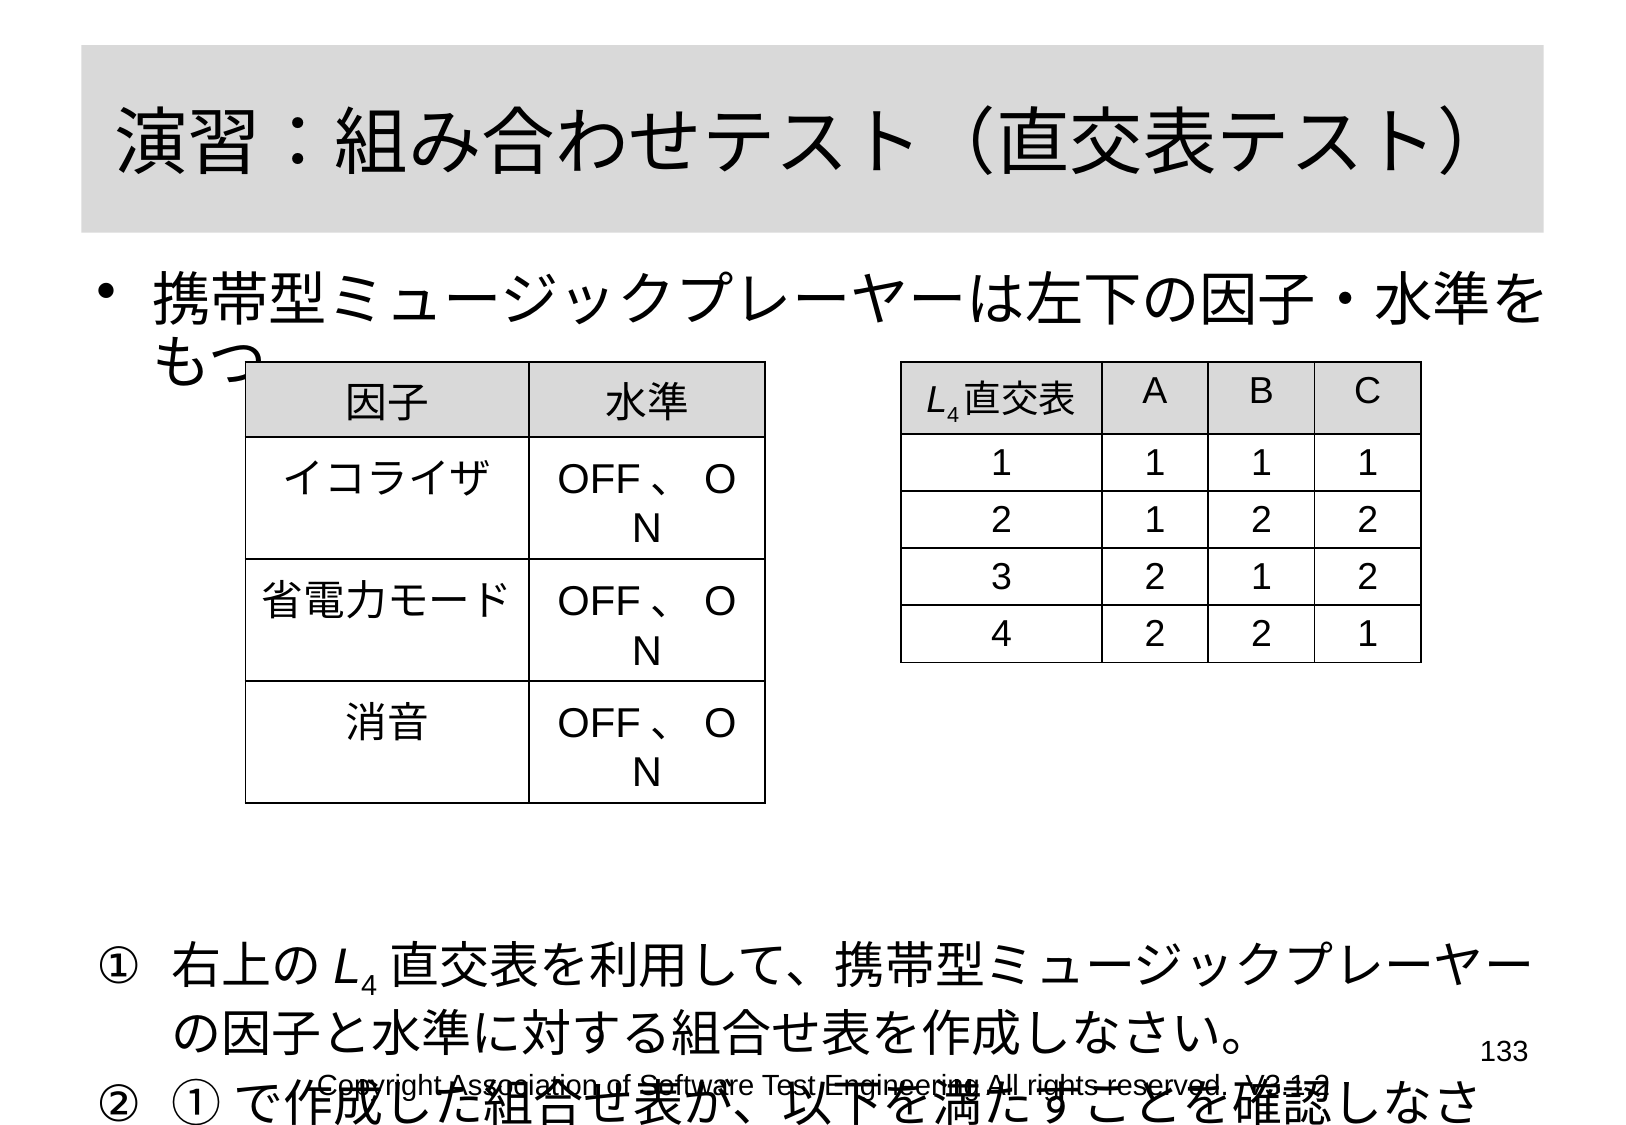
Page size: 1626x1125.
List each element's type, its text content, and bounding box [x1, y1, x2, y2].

table_header L4直交表 [902, 363, 1101, 433]
table_cell 2 [1209, 492, 1314, 547]
table_cell 1 [1103, 435, 1207, 490]
table_cell イコライザ [246, 438, 528, 558]
table_header C [1315, 363, 1420, 433]
table_cell 2 [1315, 549, 1420, 604]
table_cell 3 [902, 549, 1101, 604]
table_cell 2 [1209, 606, 1314, 662]
table_cell 1 [1315, 606, 1420, 662]
title 演習：組み合わせテスト（直交表テスト） [80, 44, 1544, 233]
table_cell 2 [1315, 492, 1420, 547]
table_cell OFF、ON [530, 560, 764, 680]
table_cell 消音 [246, 682, 528, 802]
table_header B [1209, 363, 1314, 433]
list 携帯型ミュージックプレーヤーは左下の因子・水準をもつ。 右上のL4直交表を利用して、携帯型ミュージックプレーヤーの因子と水準に対する組合せ表を作成しなさい。 ①で作成した組合せ表が、以下を満たすことを確認しなさい。 任意の2因子間で水準の総当たりを実現していること。 3因子間では総当たりになっていないこと。 [80, 262, 1581, 1059]
table_cell 2 [1103, 606, 1207, 662]
table_cell OFF、ON [530, 682, 764, 802]
table_cell 1 [1103, 492, 1207, 547]
table_header A [1103, 363, 1207, 433]
table_header 因子 [246, 363, 528, 436]
table_cell 1 [1209, 435, 1314, 490]
table_cell 2 [902, 492, 1101, 547]
table_cell 1 [902, 435, 1101, 490]
slide_number 133 [1164, 1024, 1544, 1103]
footer Copyright Association of Software Test Engineering All rights reserved. V3.1.2 [233, 1058, 1416, 1103]
table_cell 省電力モード [246, 560, 528, 680]
table_cell 2 [1103, 549, 1207, 604]
table_cell 4 [902, 606, 1101, 662]
table_cell 1 [1209, 549, 1314, 604]
table_cell 1 [1315, 435, 1420, 490]
table_header 水準 [530, 363, 764, 436]
table_cell OFF、ON [530, 438, 764, 558]
